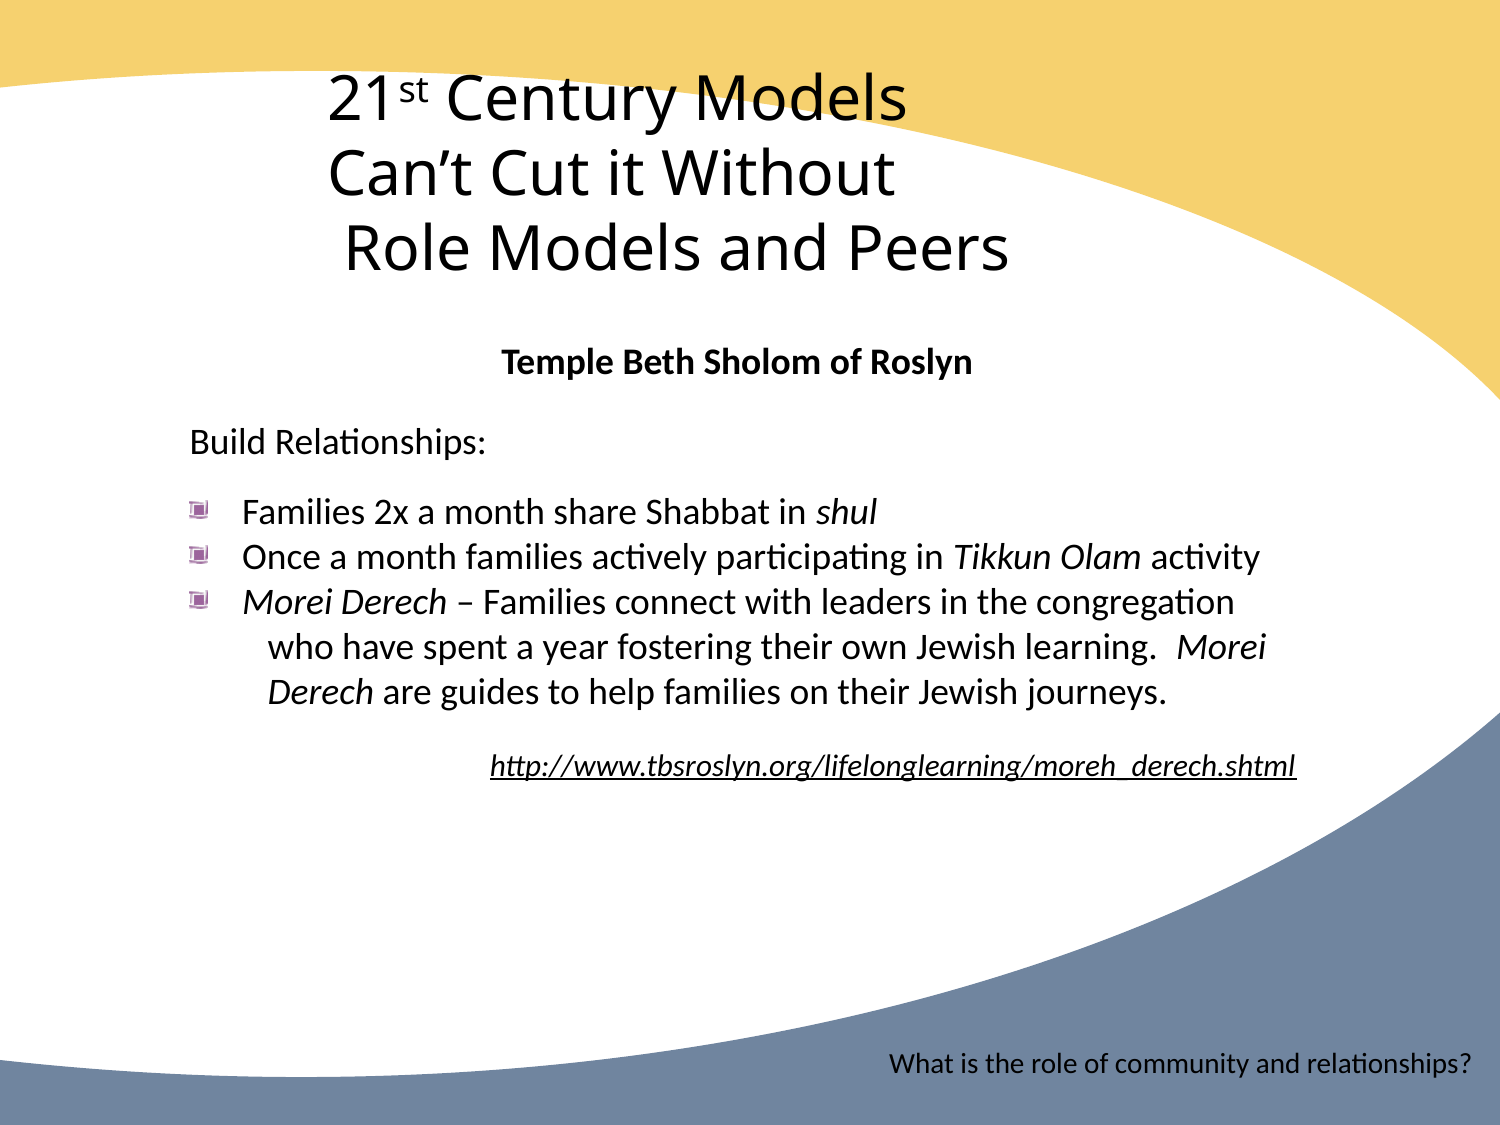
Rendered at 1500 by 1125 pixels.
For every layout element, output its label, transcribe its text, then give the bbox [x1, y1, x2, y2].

text_box http://www.tbsroslyn.org/lifelonglearning/moreh_derech.shtml [474, 737, 1325, 790]
text_box [0, 0, 1500, 400]
text_box Temple Beth Sholom of Roslyn Build Relationships: Families 2x a month share Shabbat in shul Once a month families actively participating in Tikkun Olam activity Morei Derech – Families connect with leaders in the congregation who have spent a year fostering their own Jewish learning. Morei Derech are guides to help families on their Jewish journeys. [174, 329, 1300, 720]
picture [189, 590, 208, 609]
text_box What is the role of community and relationships? [774, 1037, 1488, 1088]
text_box [0, 712, 1500, 1125]
picture [189, 545, 208, 564]
text_box 21st Century Models Can’t Cut it Without Role Models and Peers [312, 50, 1075, 291]
picture [189, 500, 208, 519]
